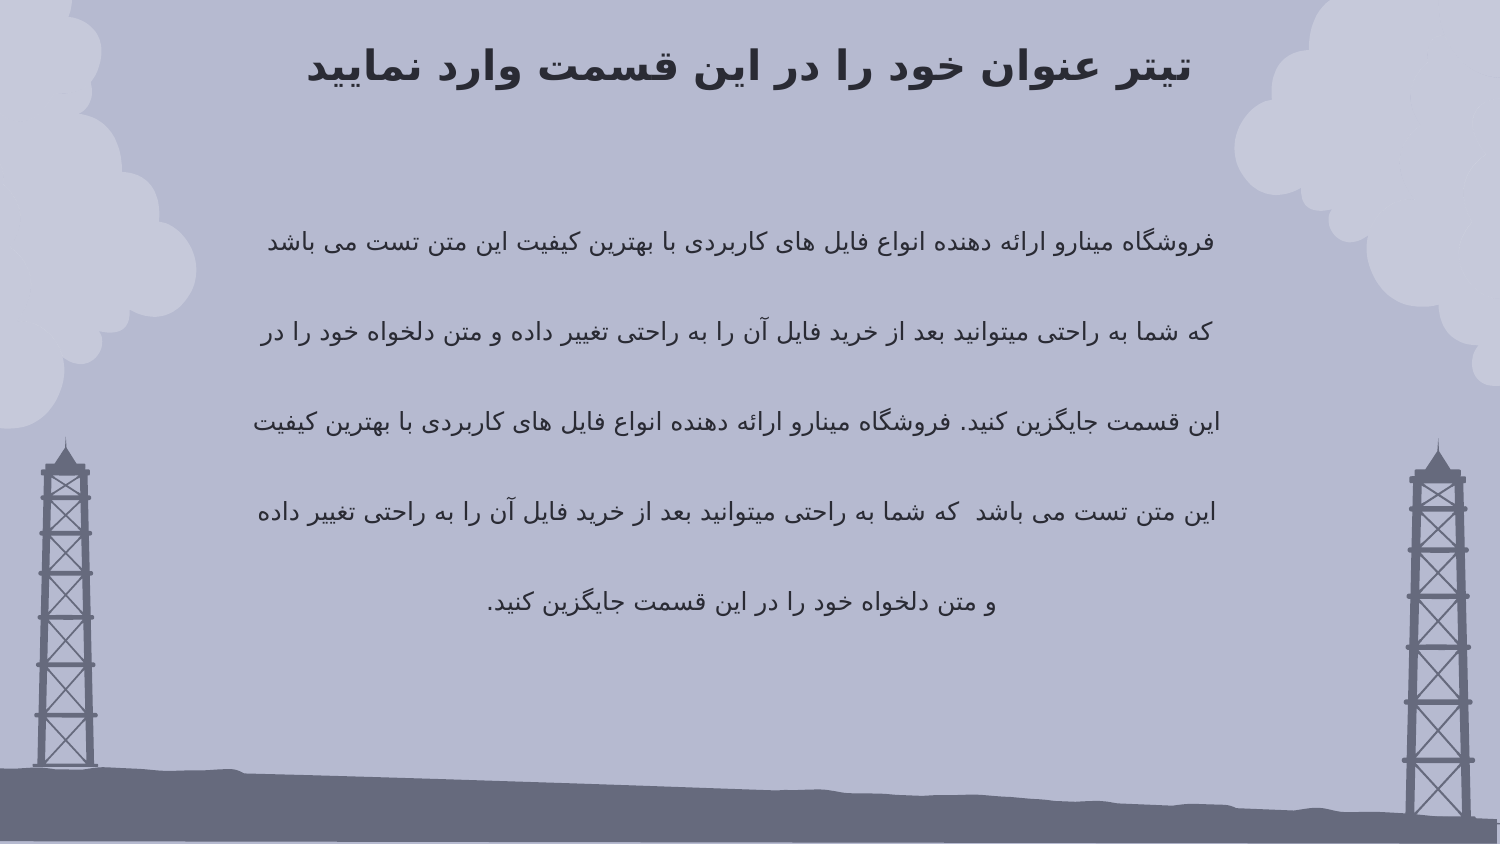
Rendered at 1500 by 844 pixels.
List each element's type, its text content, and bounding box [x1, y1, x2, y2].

text_box تیتر عنوان خود را در این قسمت وارد نمایید [0, 6, 1500, 96]
text_box فروشگاه مینارو ارائه دهنده انواع فایل های کاربردی با بهترین کیفیت این متن تست می باشد که شما به راحتی میتوانید بعد از خرید فایل آن را به راحتی تغییر داده و متن دلخواه خود را در این قسمت جایگزین کنید. فروشگاه مینارو ارائه دهنده انواع فایل های کاربردی با بهترین کیفیت این متن تست می باشد که شما به راحتی میتوانید بعد از خرید فایل آن را به راحتی تغییر داده و متن دلخواه خود را در این قسمت جایگزین کنید. [237, 158, 1239, 713]
